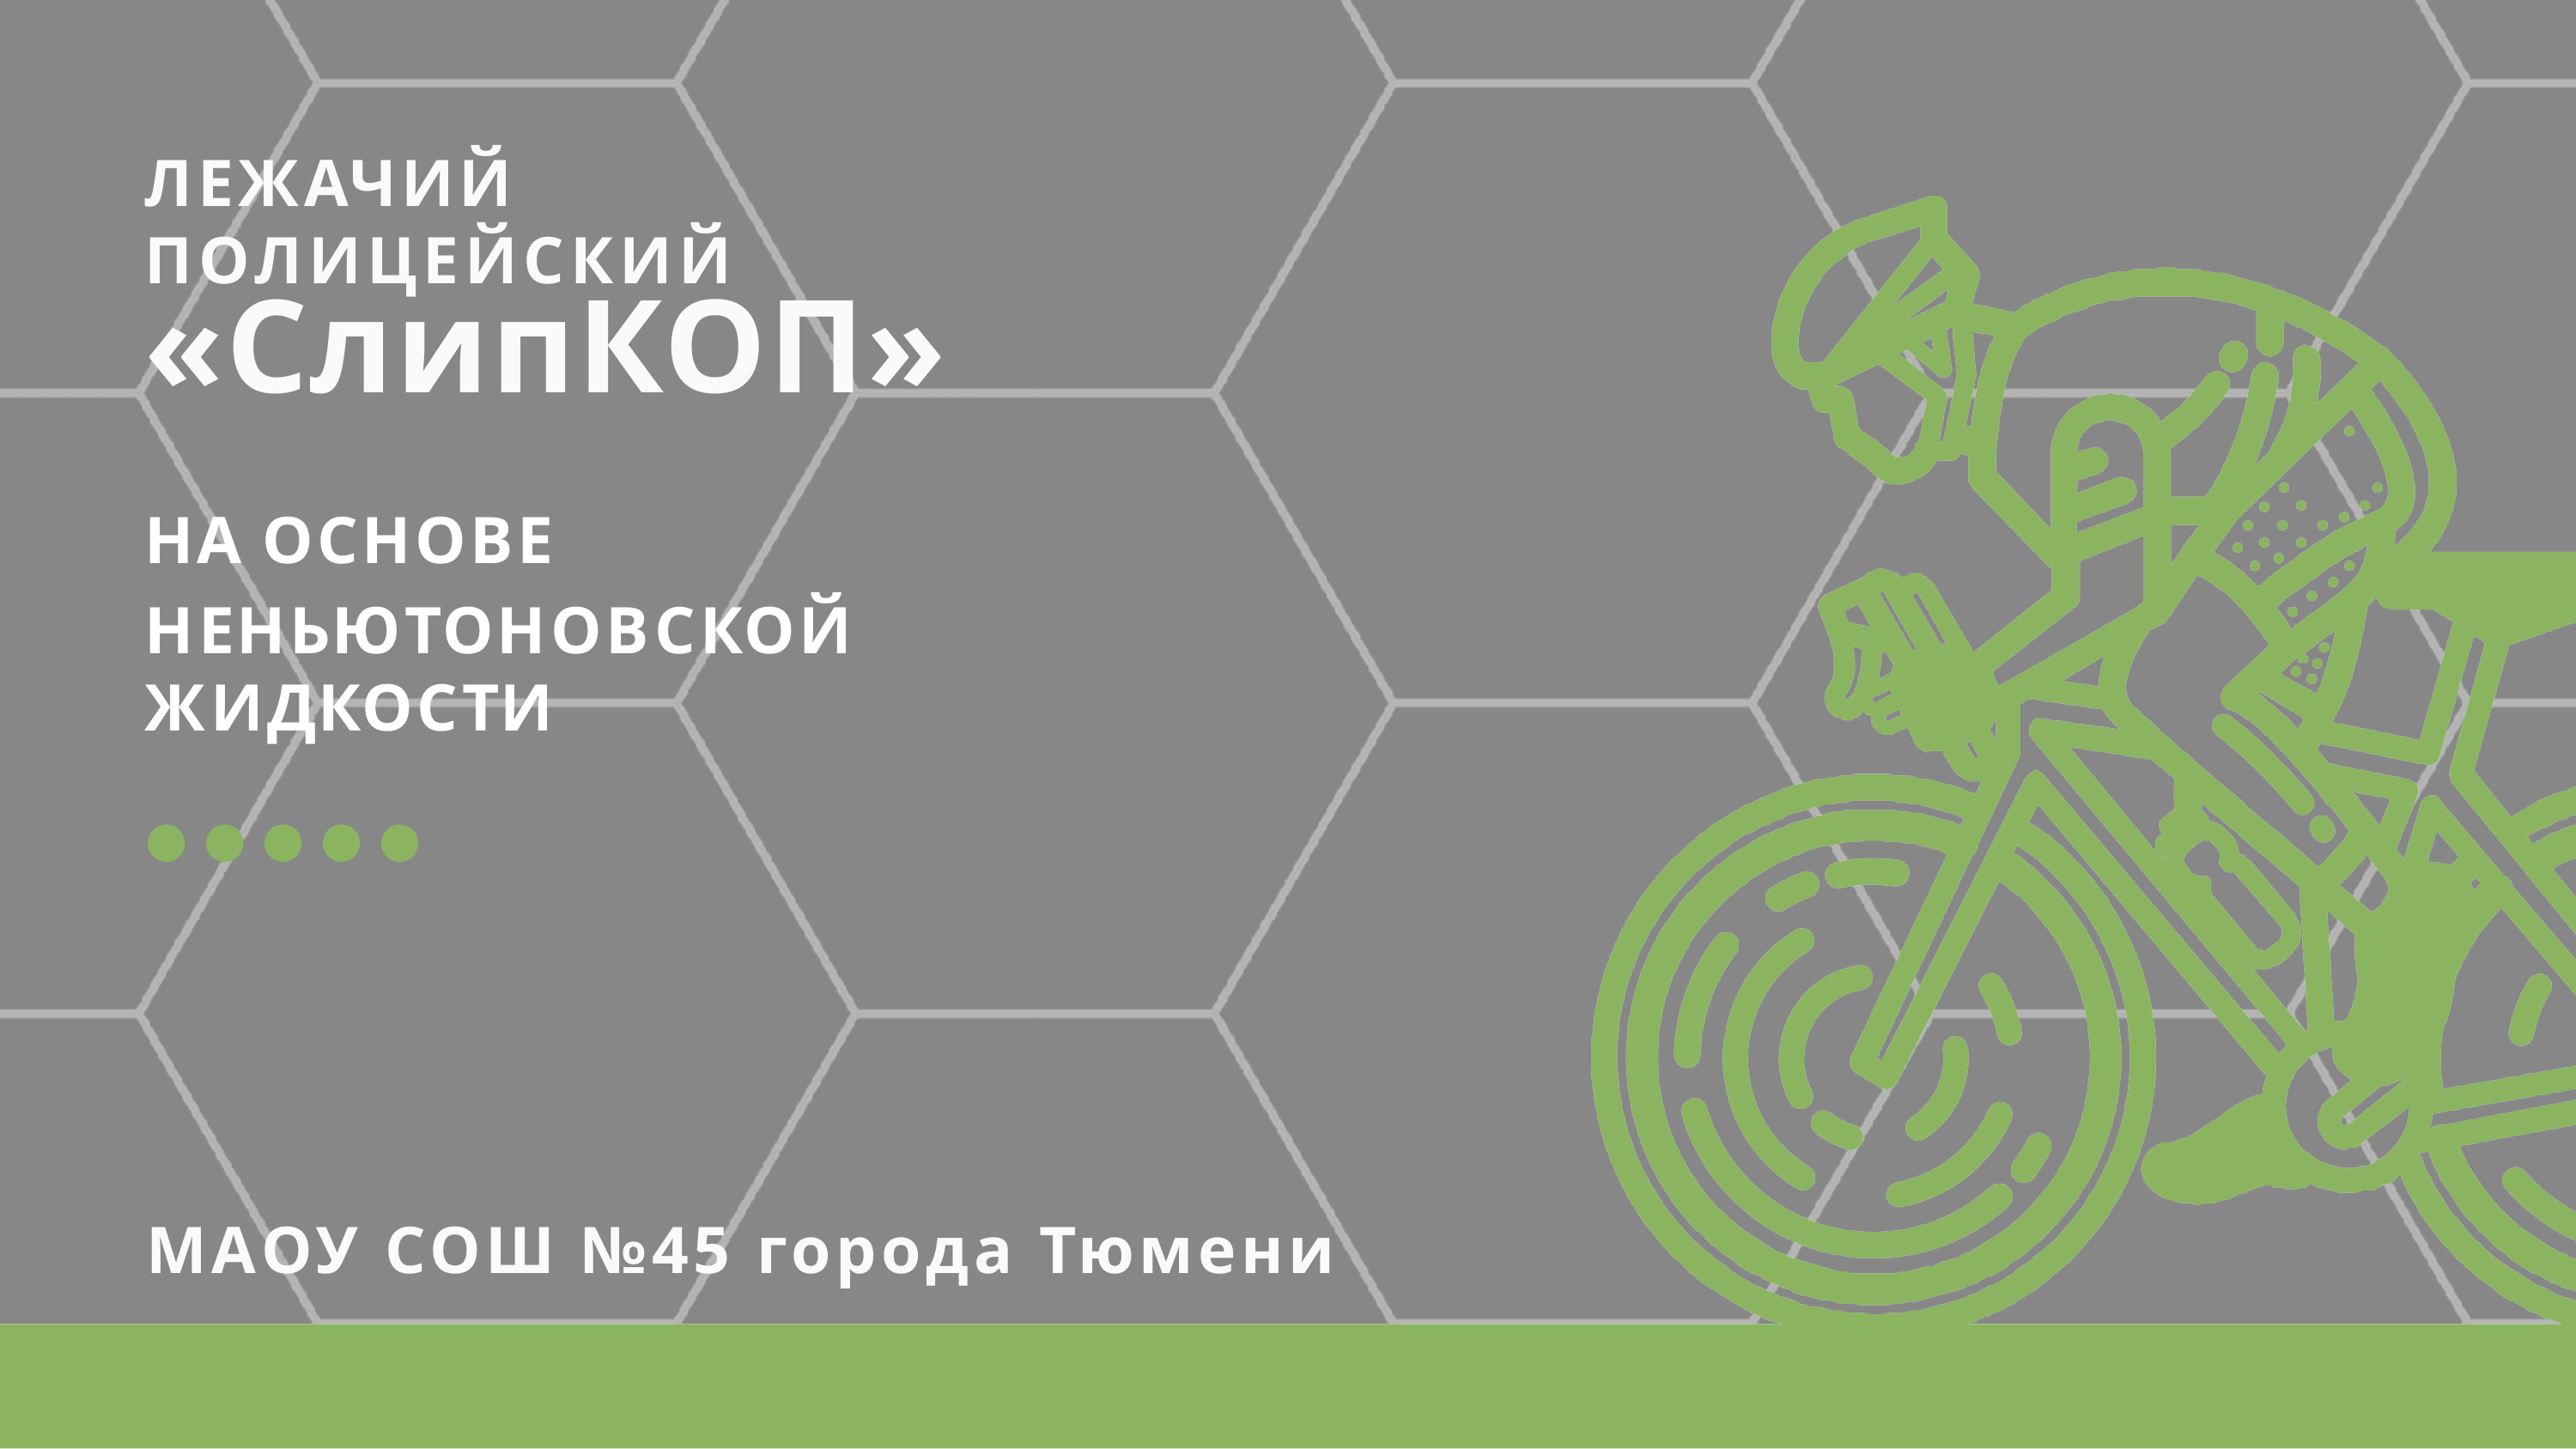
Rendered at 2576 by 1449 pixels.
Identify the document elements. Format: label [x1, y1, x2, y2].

picture [0, 0, 2576, 196]
text_box [0, 196, 2576, 1449]
